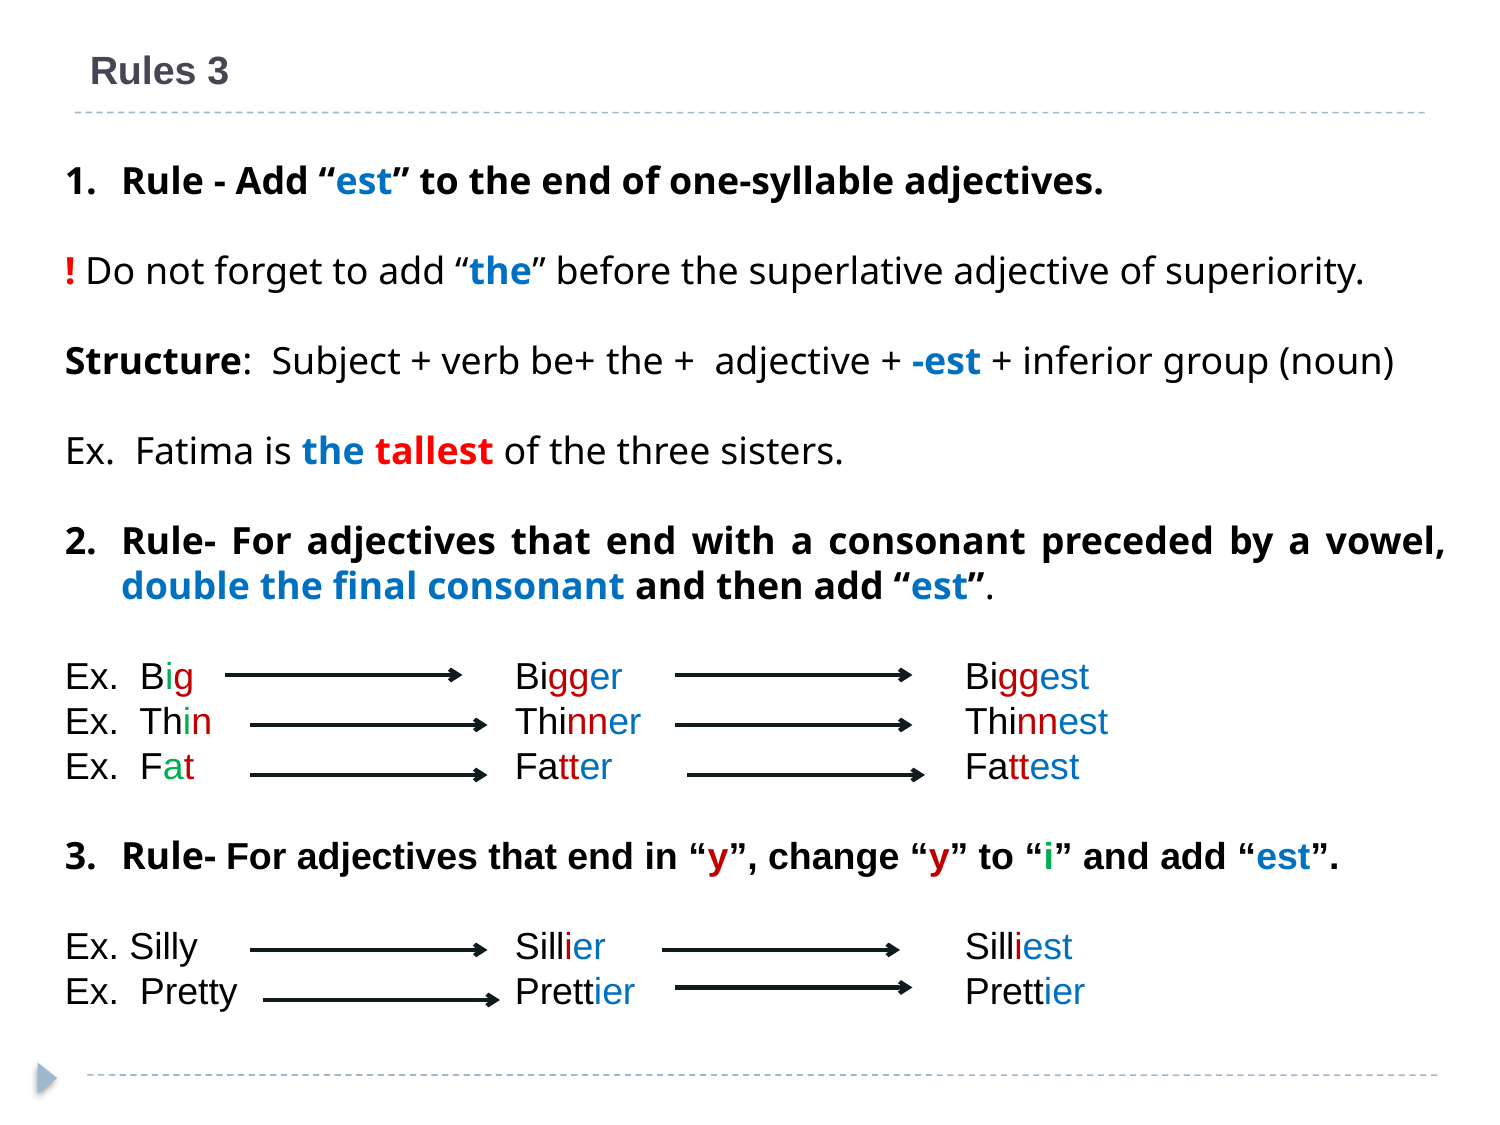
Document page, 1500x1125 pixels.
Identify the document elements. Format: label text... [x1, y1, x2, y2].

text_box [49, 149, 1463, 1029]
title Rules 3 [75, 37, 1425, 100]
